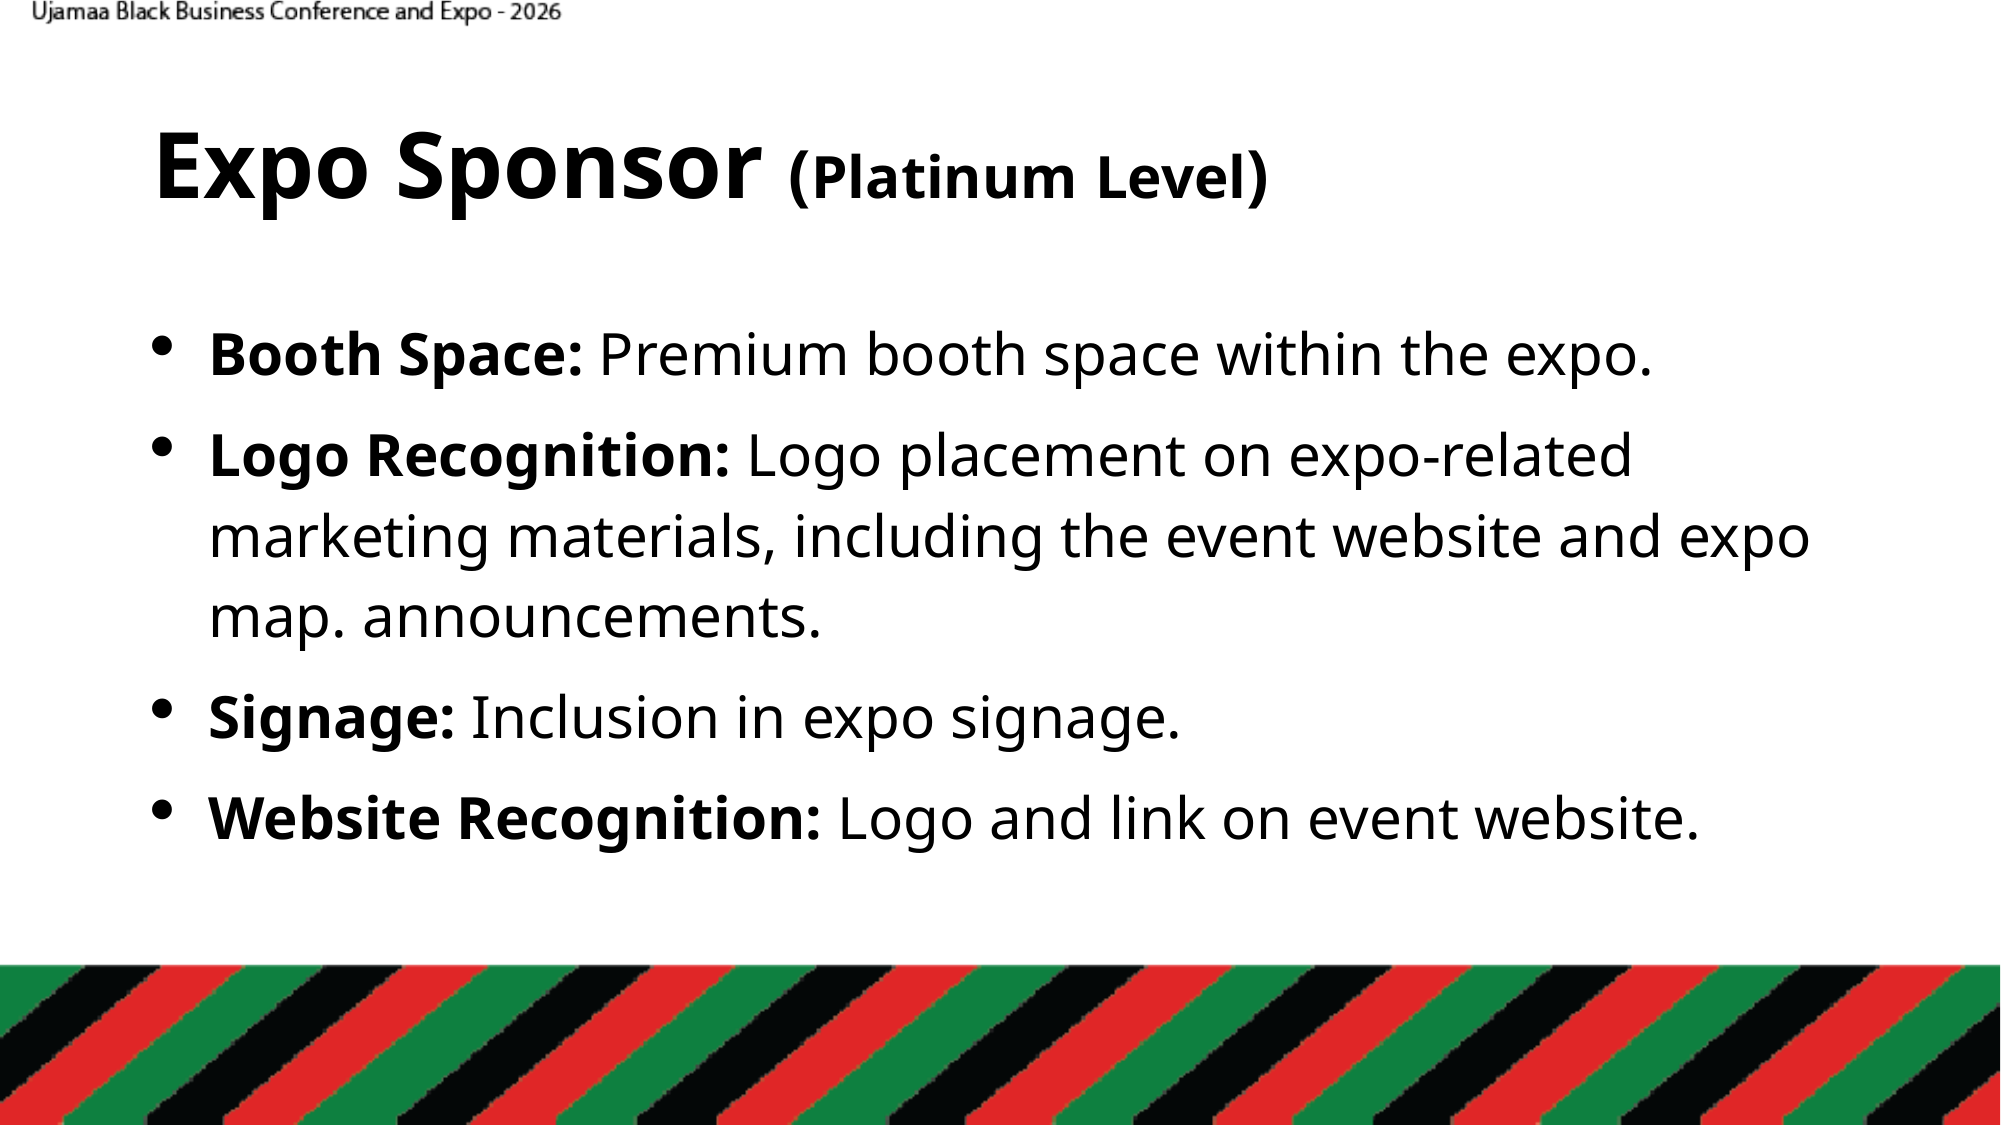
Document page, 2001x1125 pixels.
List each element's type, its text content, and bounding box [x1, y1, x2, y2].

title Expo Sponsor (Platinum Level) [137, 59, 1863, 278]
picture [0, 0, 2001, 1125]
list Booth Space: Premium booth space within the expo. Logo Recognition: Logo placement on expo-related marketing materials, including the event website and expo map. announcements. Signage: Inclusion in expo signage. Website Recognition: Logo and link on event website. [137, 299, 1863, 1014]
